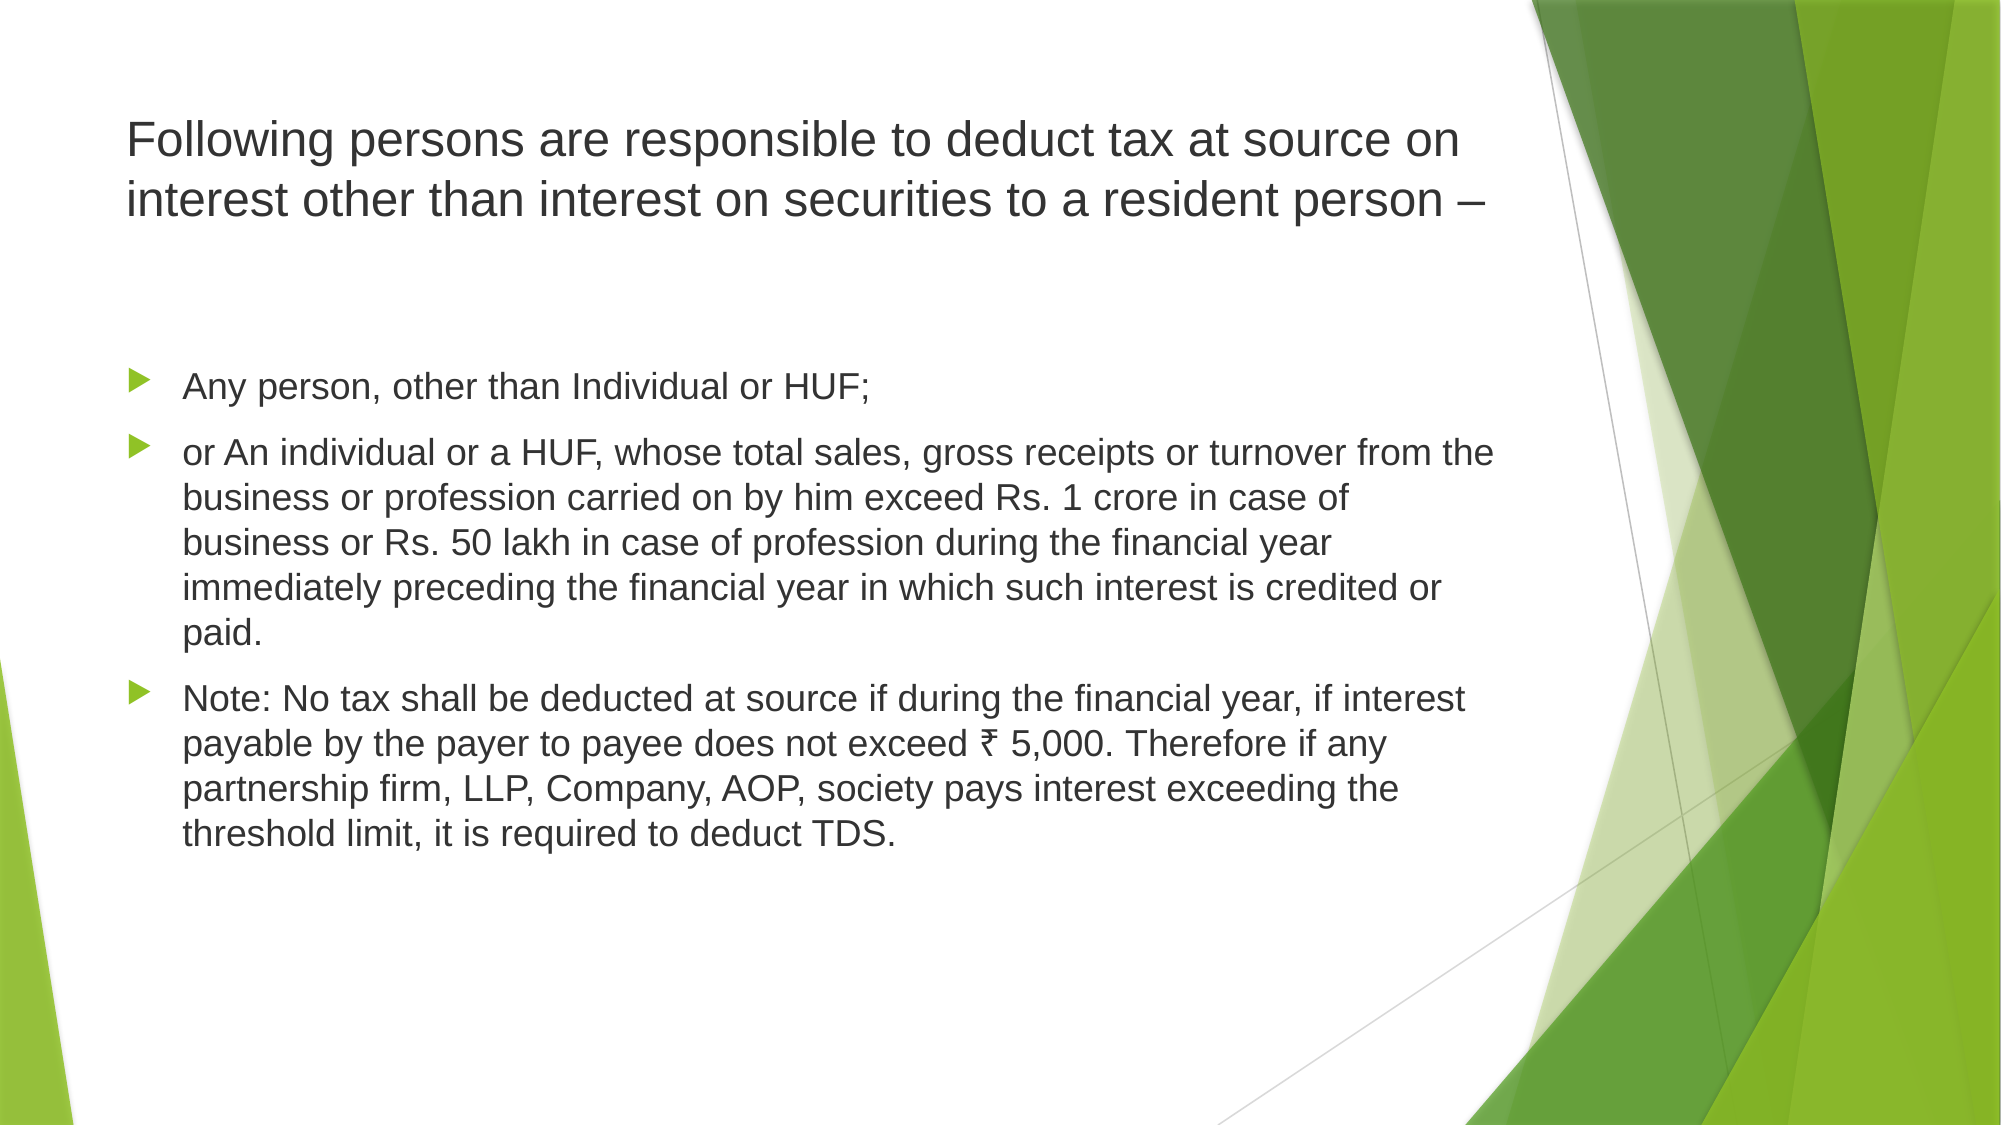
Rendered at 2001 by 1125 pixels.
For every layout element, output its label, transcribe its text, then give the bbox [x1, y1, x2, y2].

list Any person, other than Individual or HUF; or An individual or a HUF, whose total sales, gross receipts or turnover from the business or profession carried on by him exceed Rs. 1 crore in case of business or Rs. 50 lakh in case of profession during the financial year immediately preceding the financial year in which such interest is credited or paid. Note: No tax shall be deducted at source if during the financial year, if interest payable by the payer to payee does not exceed ₹ 5,000. Therefore if any partnership firm, LLP, Company, AOP, society pays interest exceeding the threshold limit, it is required to deduct TDS. [111, 354, 1522, 992]
title Following persons are responsible to deduct tax at source on interest other than interest on securities to a resident person – [111, 99, 1522, 317]
